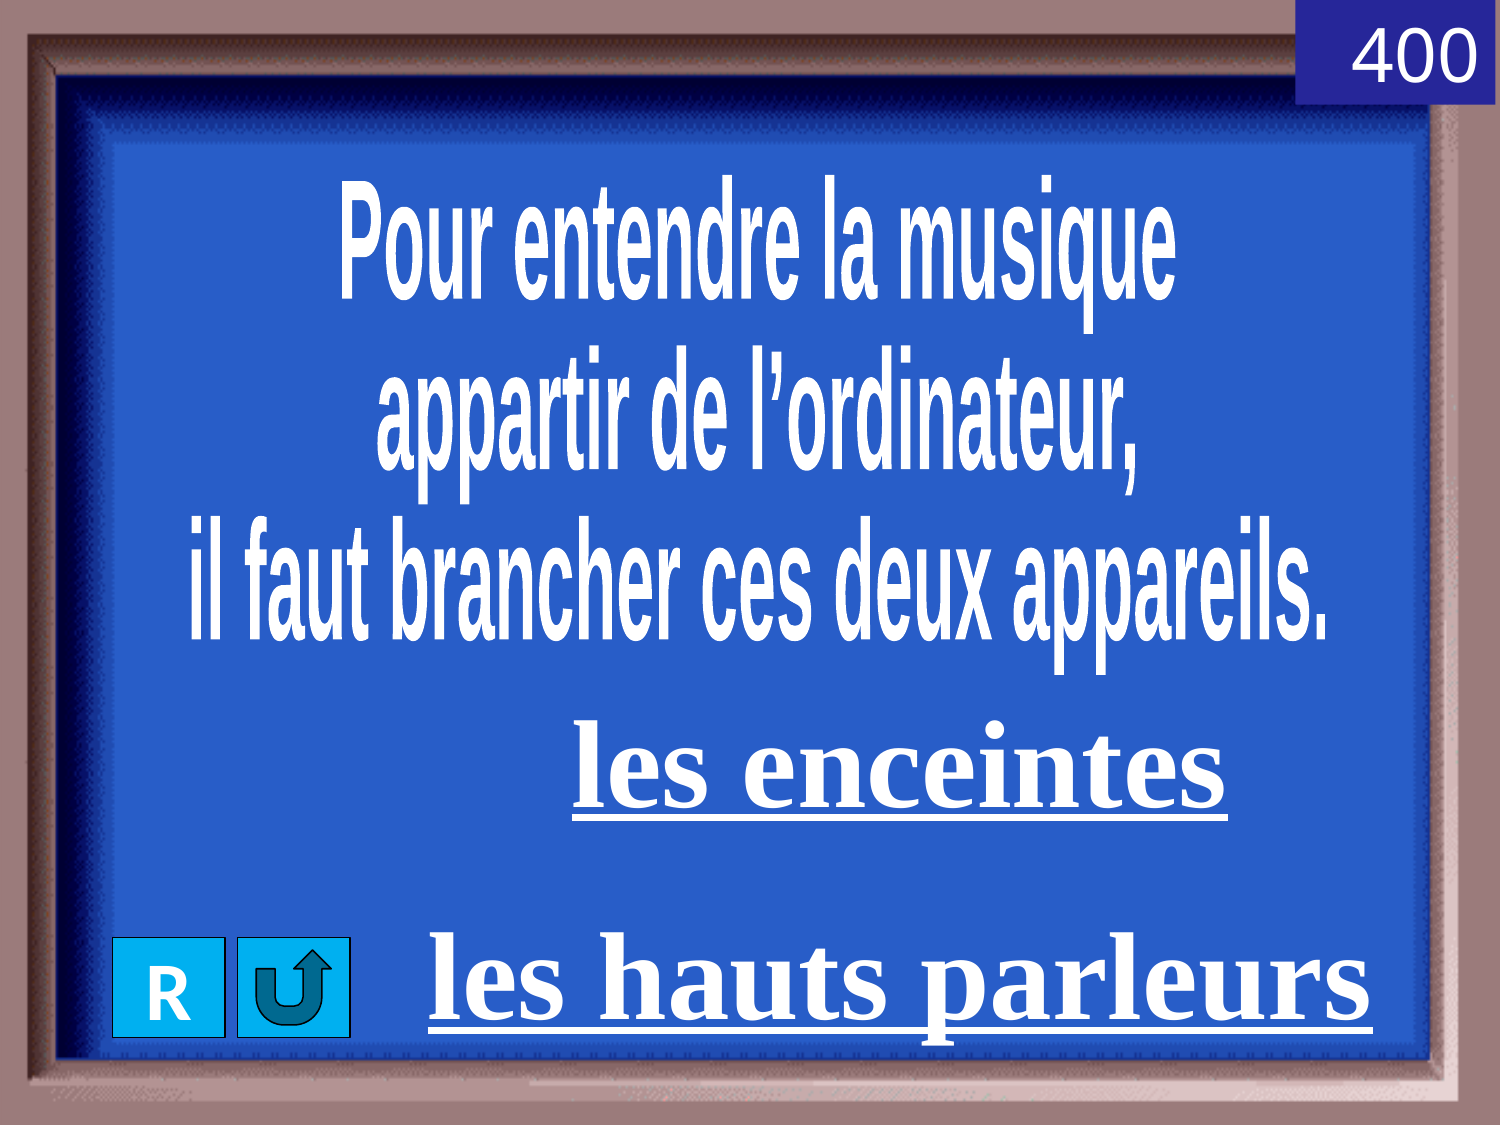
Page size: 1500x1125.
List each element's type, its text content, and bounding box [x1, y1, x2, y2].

text_box R [112, 937, 226, 1038]
text_box 400 [1295, 0, 1496, 105]
picture [0, 0, 1500, 1125]
text_box les enceintes les hauts parleurs [399, 674, 1400, 1053]
text_box [237, 937, 351, 1038]
